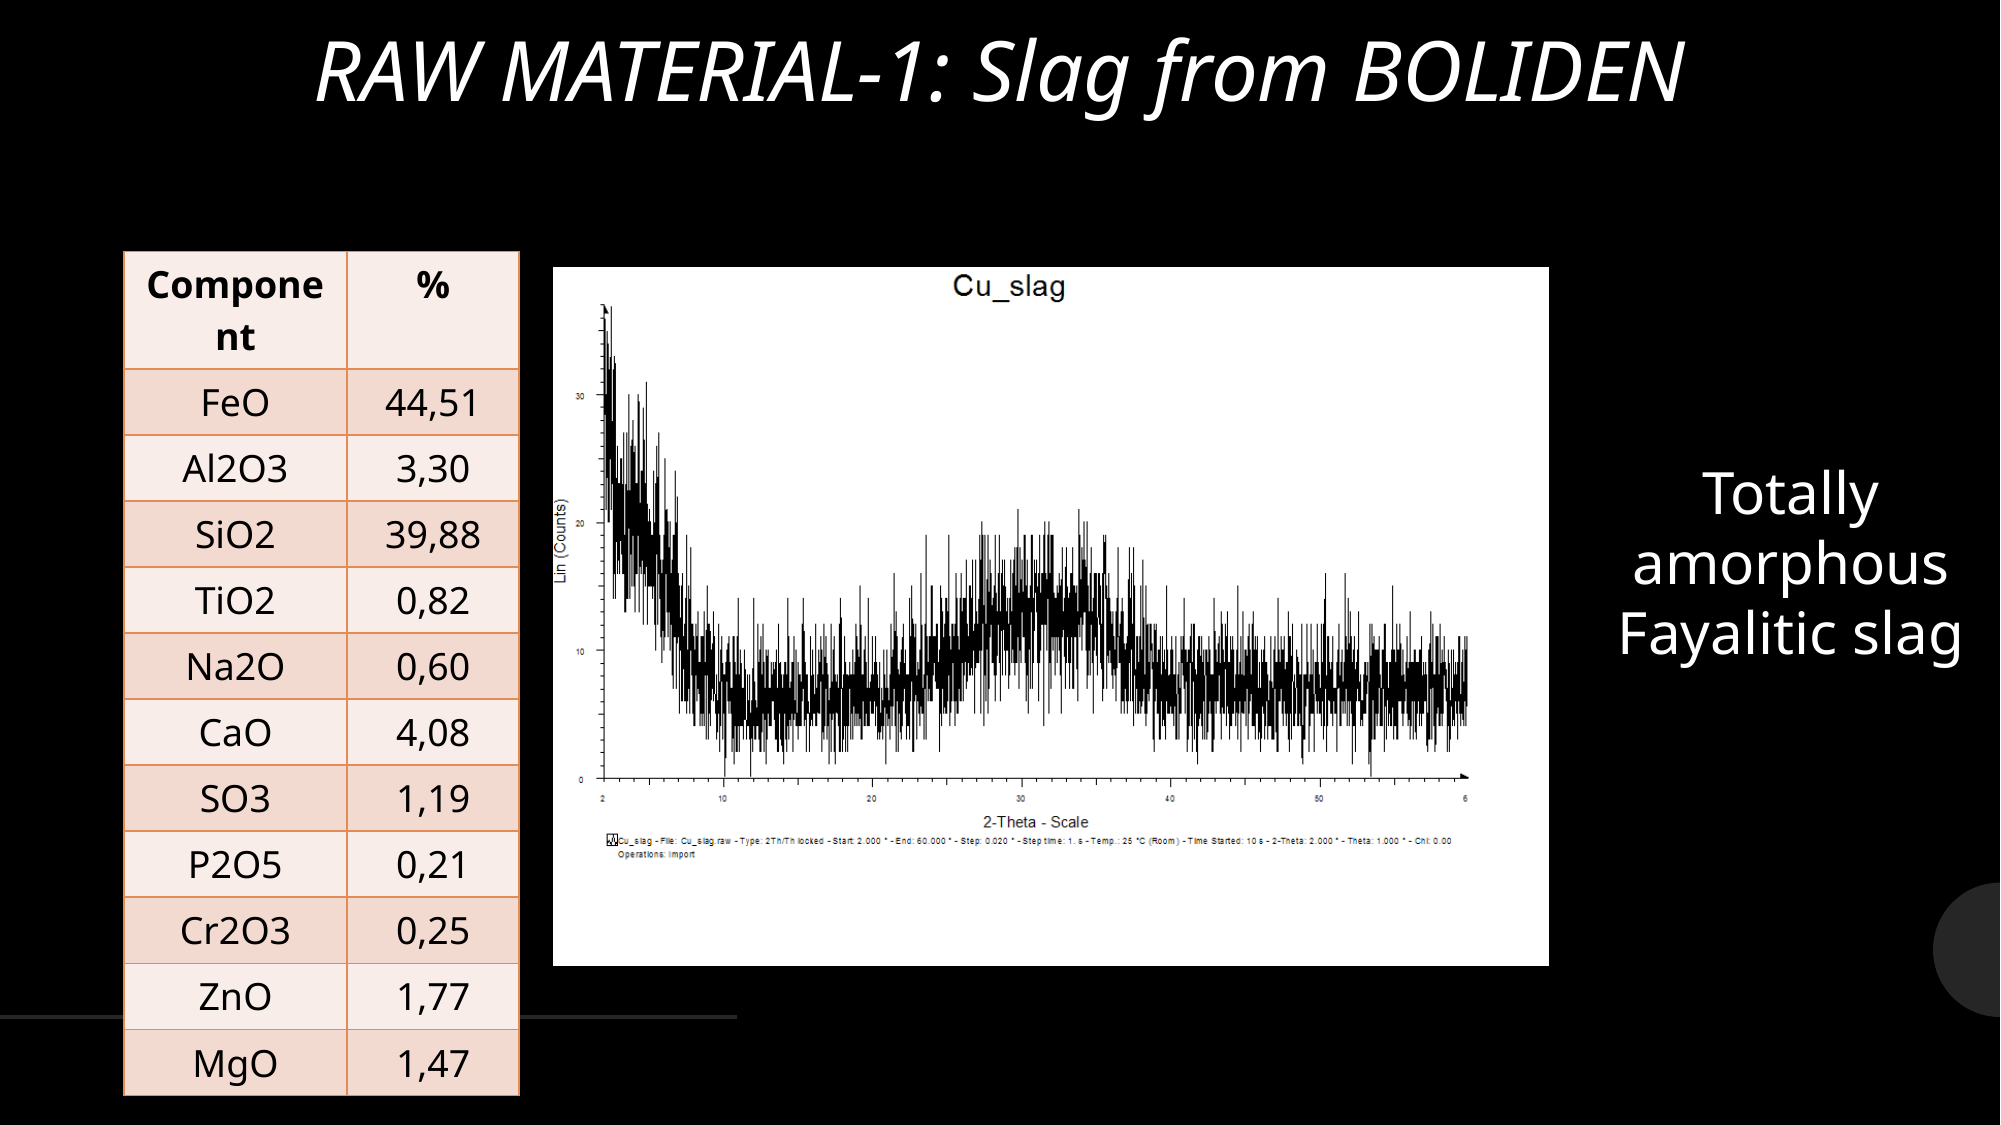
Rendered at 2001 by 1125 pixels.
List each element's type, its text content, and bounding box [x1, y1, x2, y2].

table_cell Na2O [125, 634, 346, 698]
table_cell 1,19 [348, 766, 518, 830]
table_cell TiO2 [125, 568, 346, 632]
table_cell Cr2O3 [125, 898, 346, 963]
picture [553, 267, 1549, 966]
table_cell 1,47 [348, 1030, 518, 1095]
table_cell P2O5 [125, 832, 346, 896]
table_header Component [125, 252, 346, 368]
table_cell 4,08 [348, 700, 518, 764]
table_cell SiO2 [125, 502, 346, 566]
table_cell 3,30 [348, 436, 518, 500]
table_cell 0,25 [348, 898, 518, 963]
table_cell 0,82 [348, 568, 518, 632]
table_cell CaO [125, 700, 346, 764]
table_cell MgO [125, 1030, 346, 1095]
table_cell Al2O3 [125, 436, 346, 500]
text_box Totally amorphous Fayalitic slag [1582, 448, 2000, 674]
table_cell ZnO [125, 964, 346, 1029]
table_cell 1,77 [348, 964, 518, 1029]
table_cell SO3 [125, 766, 346, 830]
table_header % [348, 252, 518, 368]
table_cell FeO [125, 370, 346, 434]
table_cell 44,51 [348, 370, 518, 434]
table_cell 0,21 [348, 832, 518, 896]
table_cell 0,60 [348, 634, 518, 698]
text_box RAW MATERIAL-1: Slag from BOLIDEN [0, 3, 2000, 147]
table_cell 39,88 [348, 502, 518, 566]
